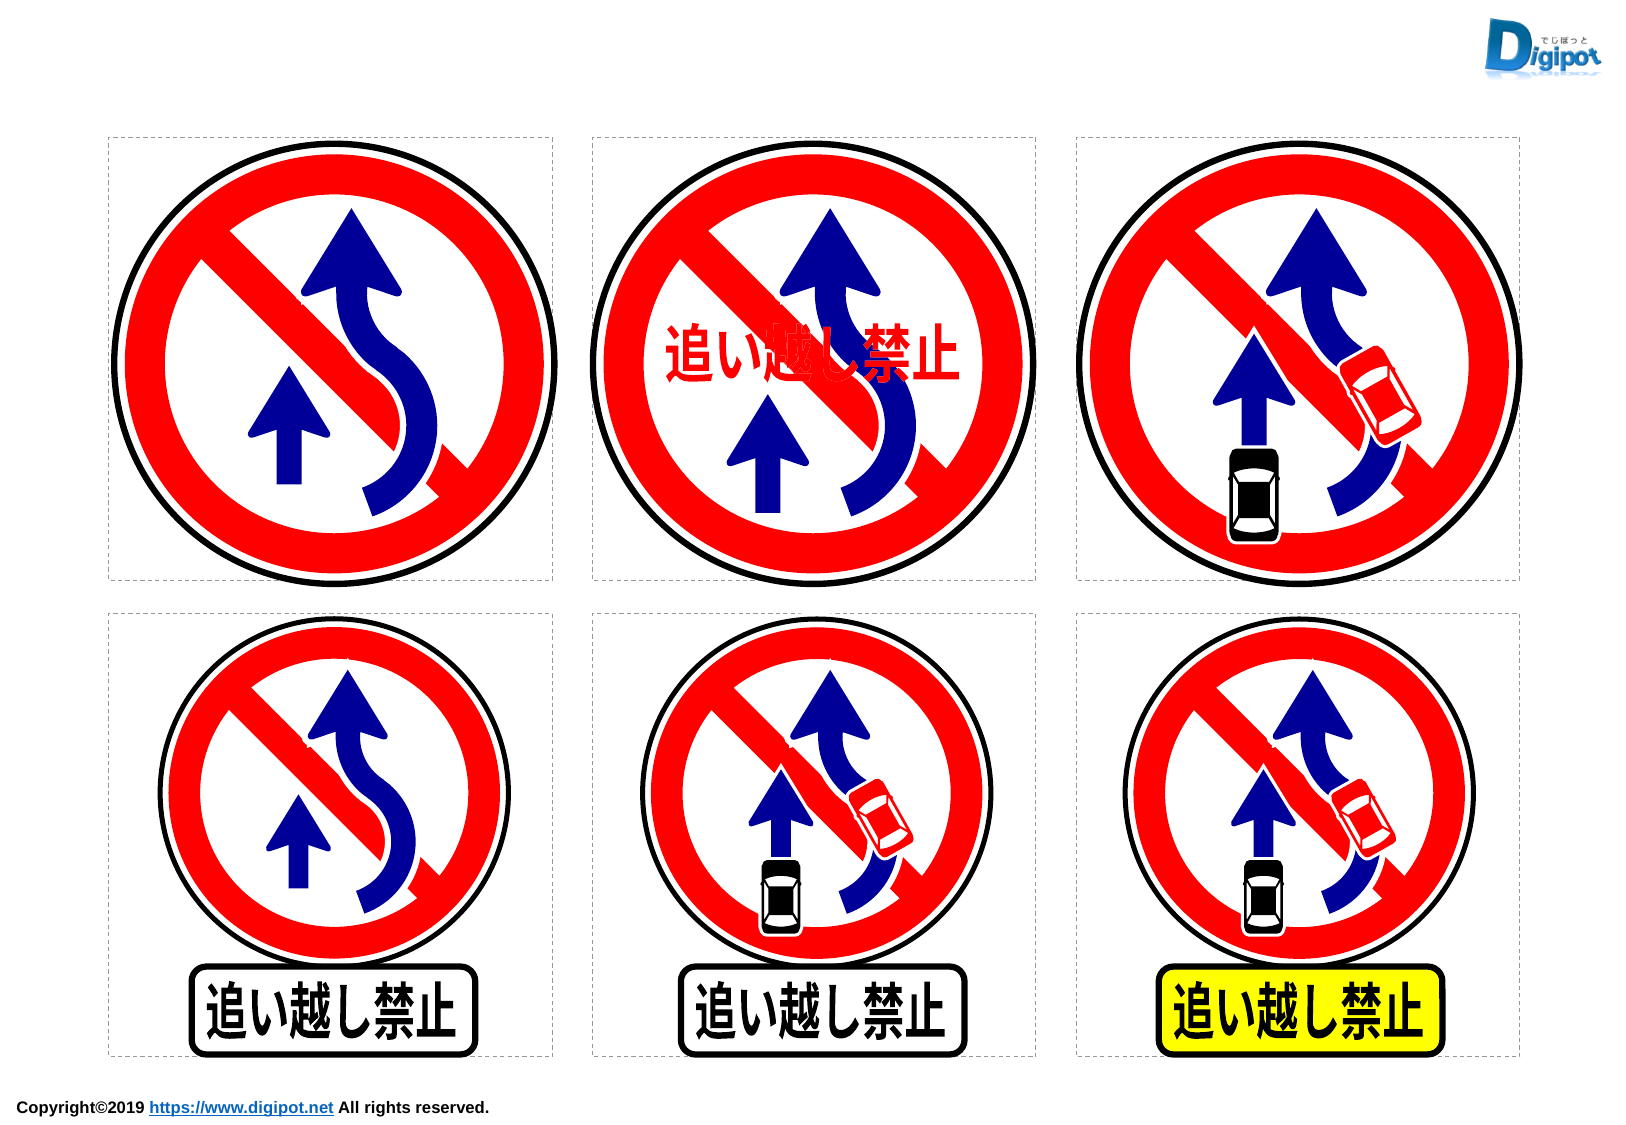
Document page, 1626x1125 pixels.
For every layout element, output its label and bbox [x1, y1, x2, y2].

text_box [589, 140, 1037, 588]
text_box [640, 612, 994, 1055]
picture [1485, 18, 1602, 82]
text_box [110, 140, 558, 588]
text_box [157, 616, 511, 1055]
text_box [1122, 616, 1476, 1055]
text_box [1076, 140, 1523, 588]
